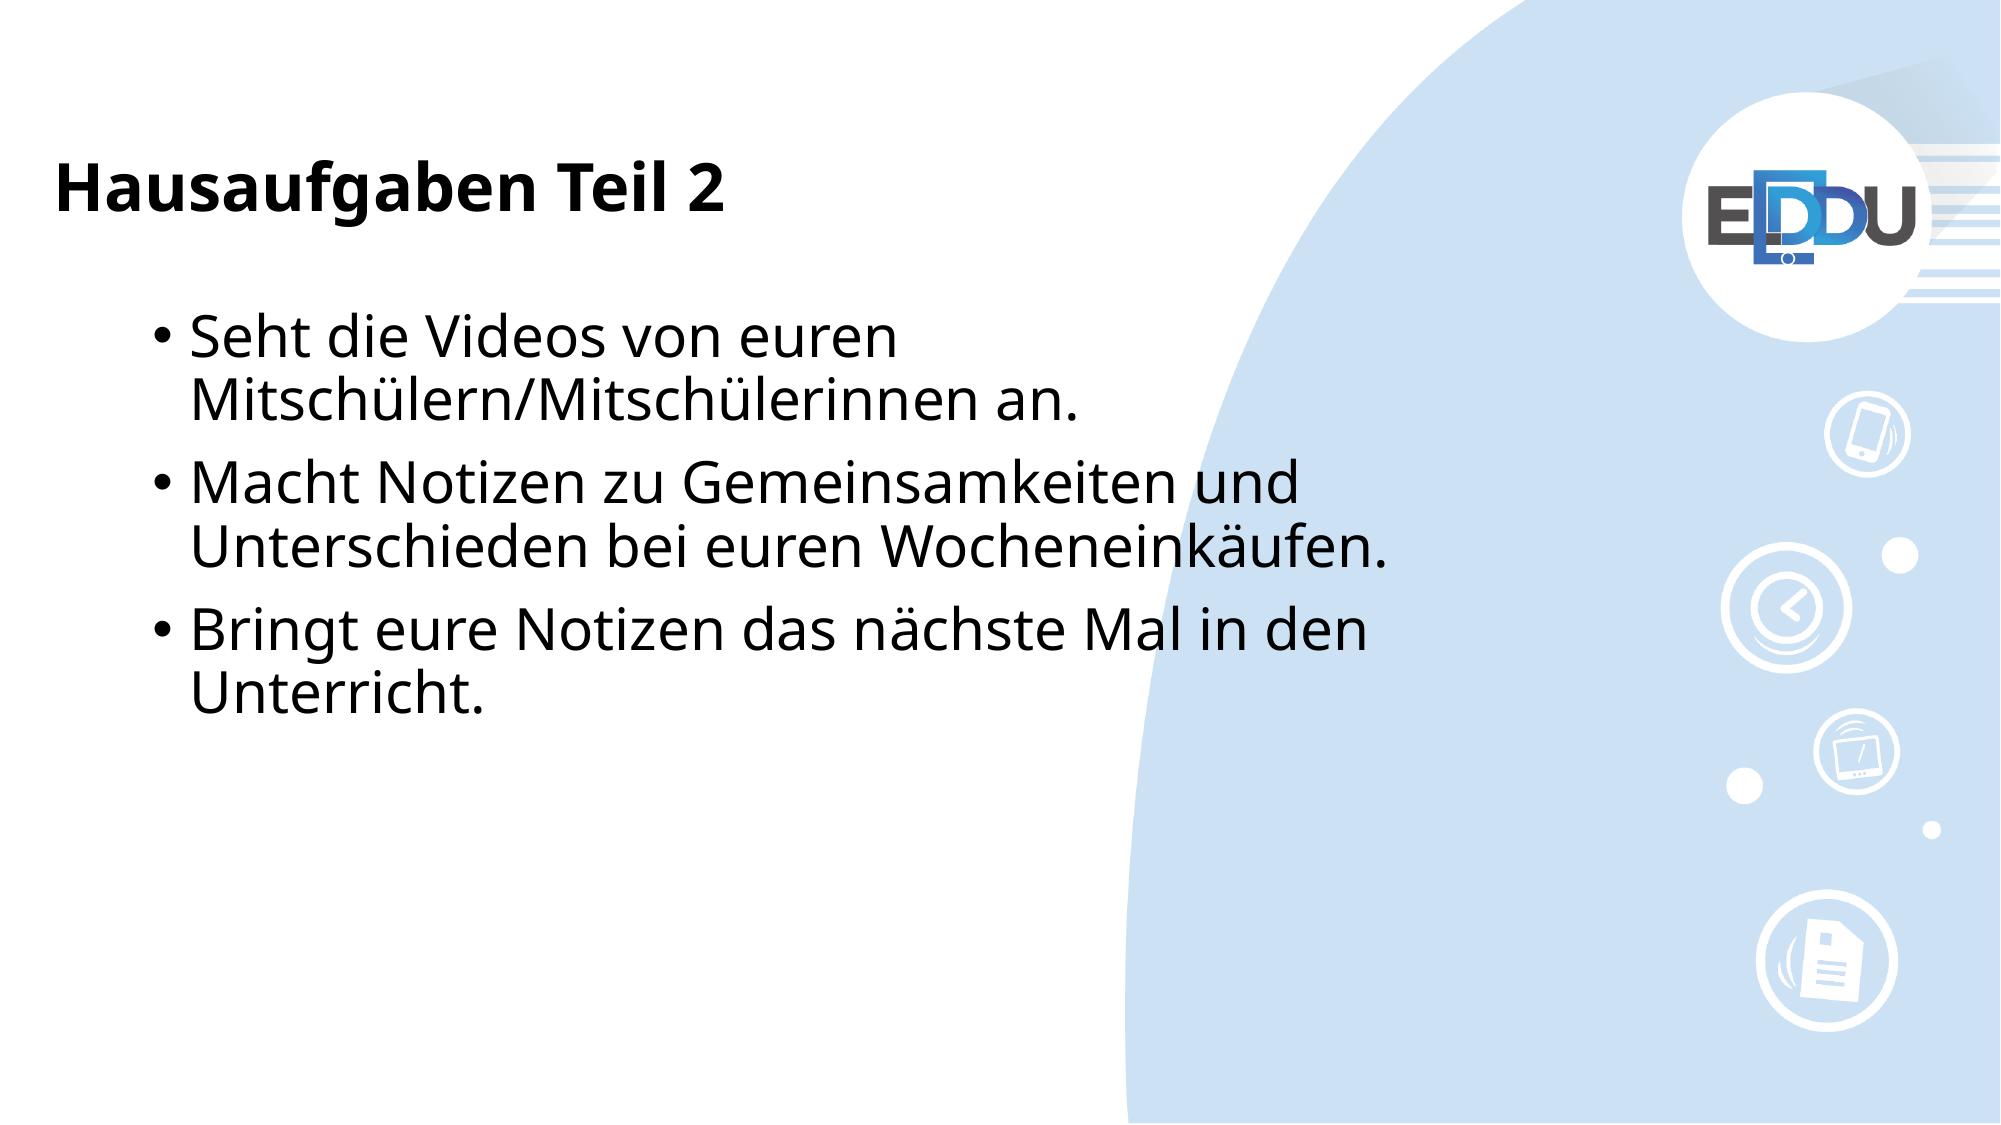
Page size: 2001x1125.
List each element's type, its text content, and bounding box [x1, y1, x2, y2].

picture [0, 0, 2001, 1125]
list Seht die Videos von euren Mitschülern/Mitschülerinnen an. Macht Notizen zu Gemeinsamkeiten und Unterschieden bei euren Wocheneinkäufen. Bringt eure Notizen das nächste Mal in den Unterricht. [137, 299, 1595, 1014]
title Hausaufgaben Teil 2 [38, 102, 1595, 278]
